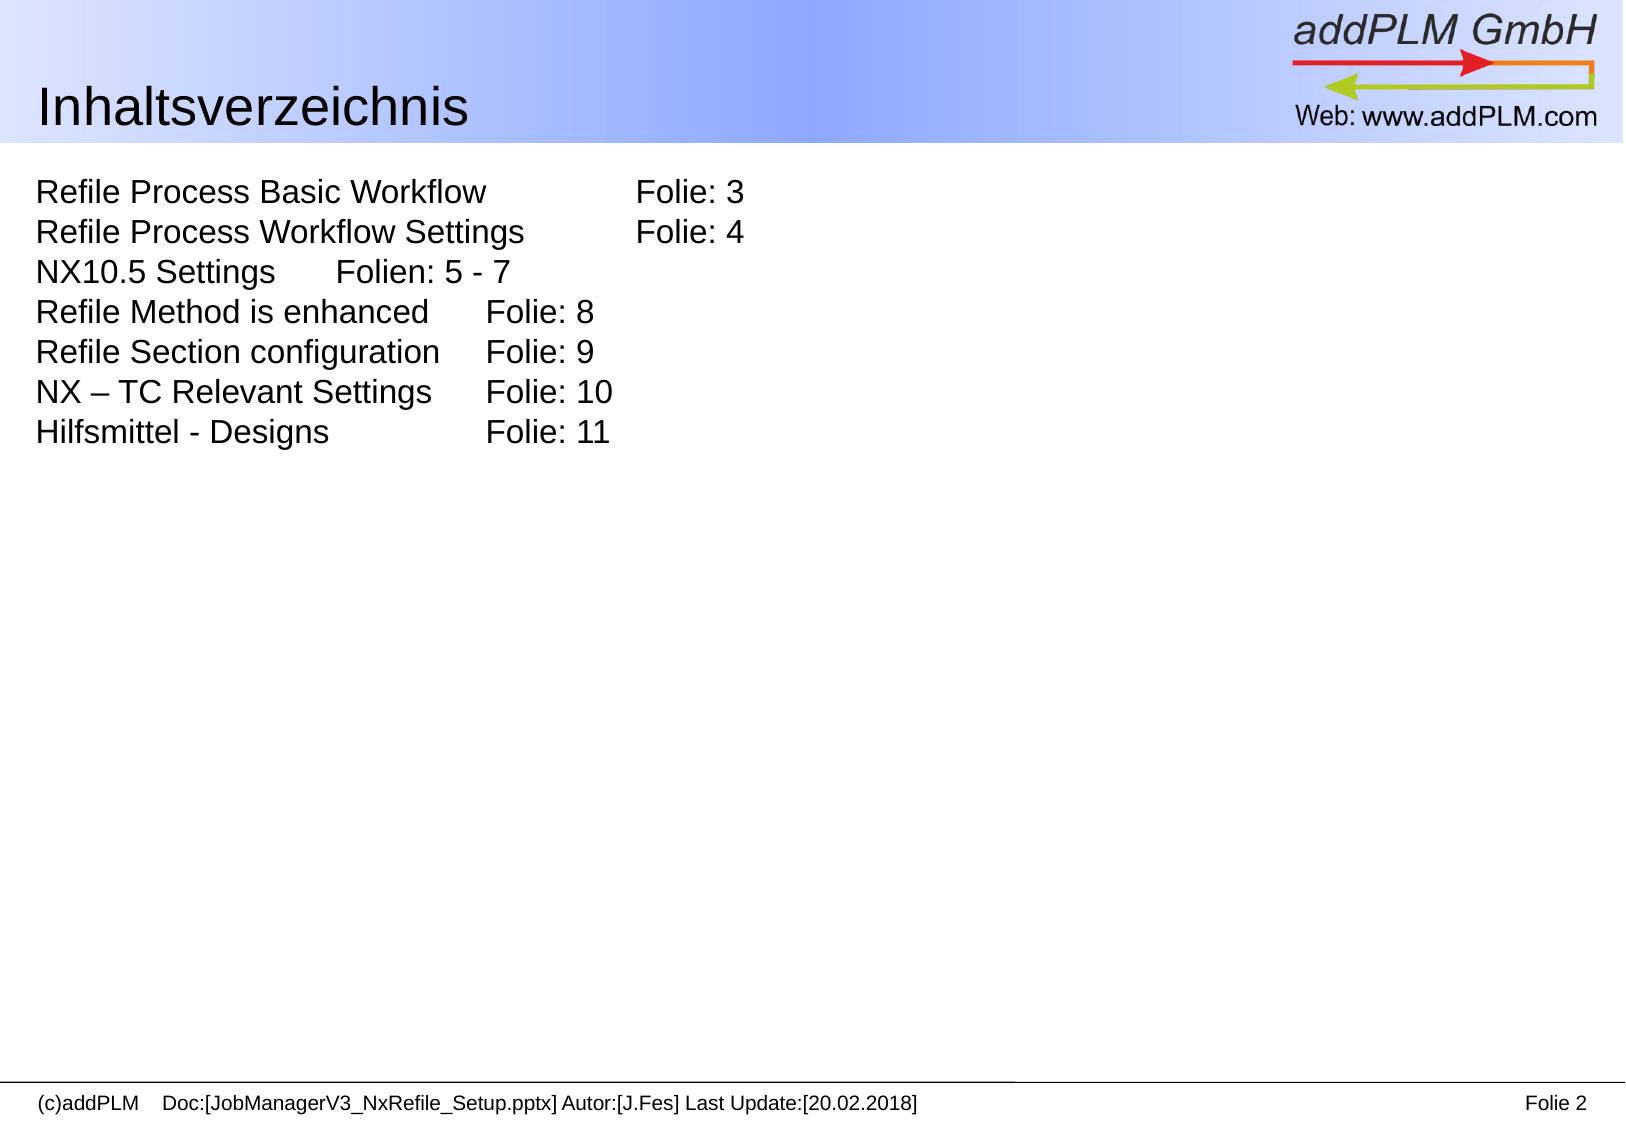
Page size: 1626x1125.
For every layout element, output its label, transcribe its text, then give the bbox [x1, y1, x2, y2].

picture [1292, 13, 1597, 126]
text_box Refile Process Basic Workflow Folie: 3 Refile Process Workflow Settings Folie: 4 NX10.5 Settings Folien: 5 - 7 Refile Method is enhanced Folie: 8 Refile Section configuration Folie: 9 NX – TC Relevant Settings Folie: 10 Hilfsmittel - Designs Folie: 11 [20, 163, 1605, 458]
title Inhaltsverzeichnis [22, 65, 1439, 143]
slide_number Folie 2 [1264, 1081, 1604, 1125]
